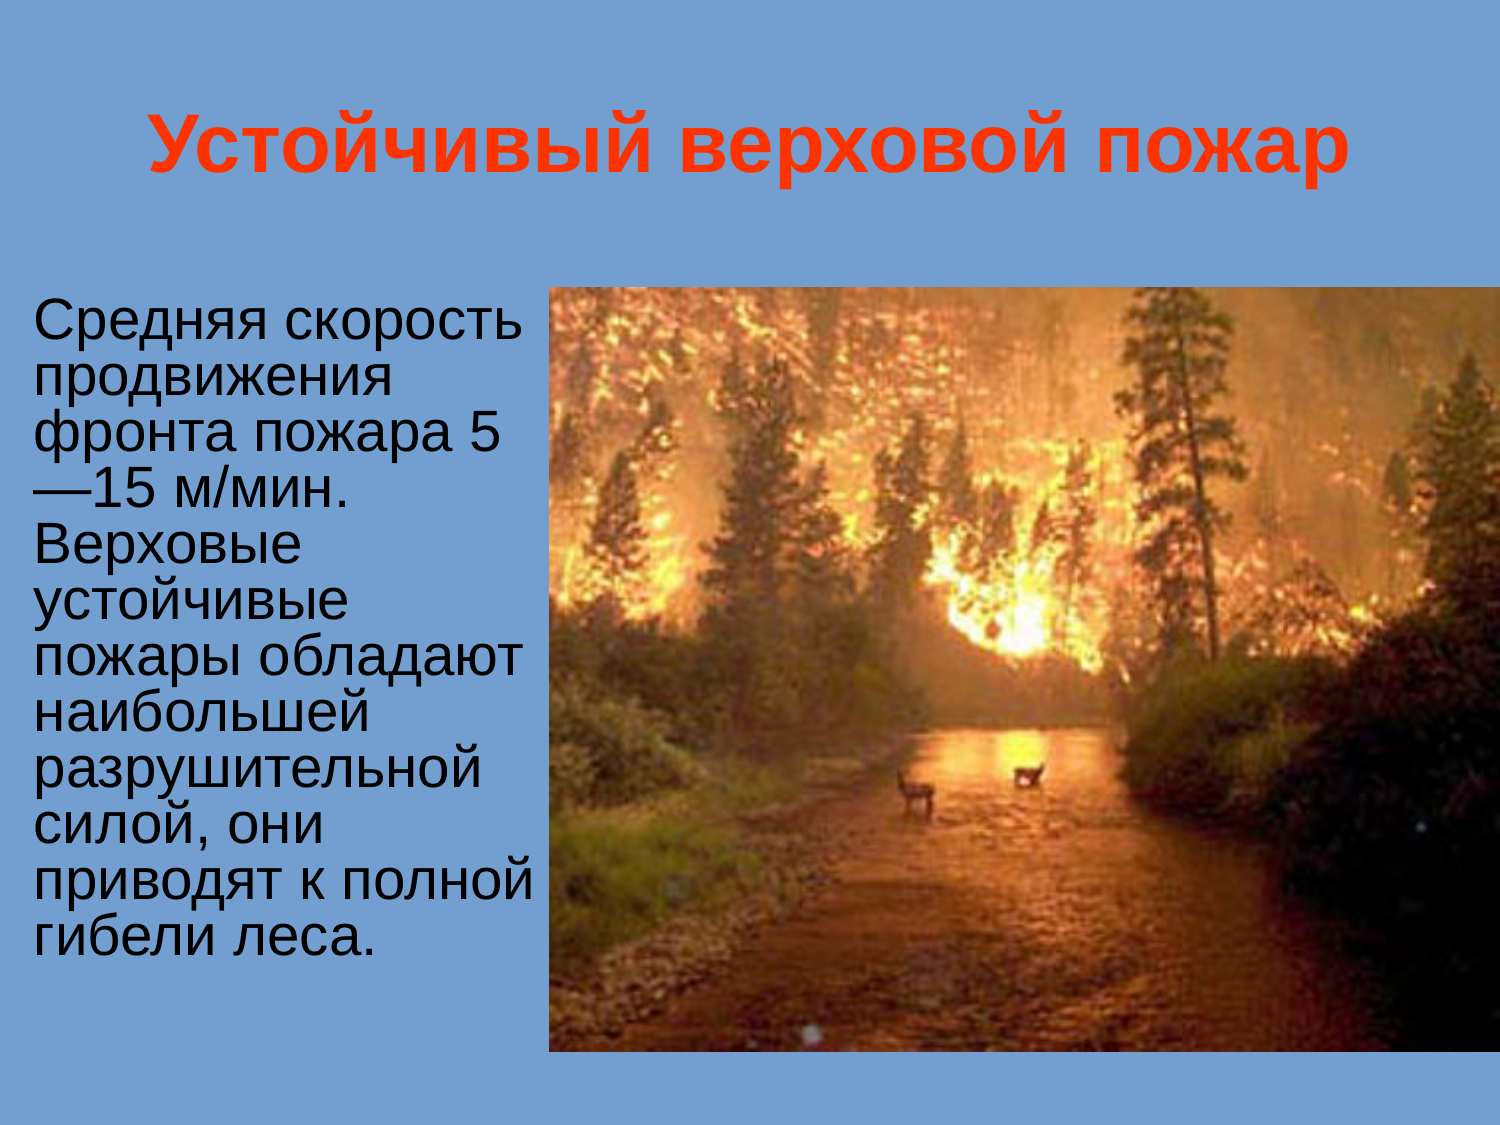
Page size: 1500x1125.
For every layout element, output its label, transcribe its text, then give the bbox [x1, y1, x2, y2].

picture [549, 287, 1500, 1052]
list Средняя скорость продвижения фронта пожара 5—15 м/мин. Верховые устойчивые пожары обладают наибольшей разрушительной силой, они приводят к полной гибели леса. [0, 287, 547, 1031]
title Устойчивый верховой пожар [74, 44, 1426, 233]
